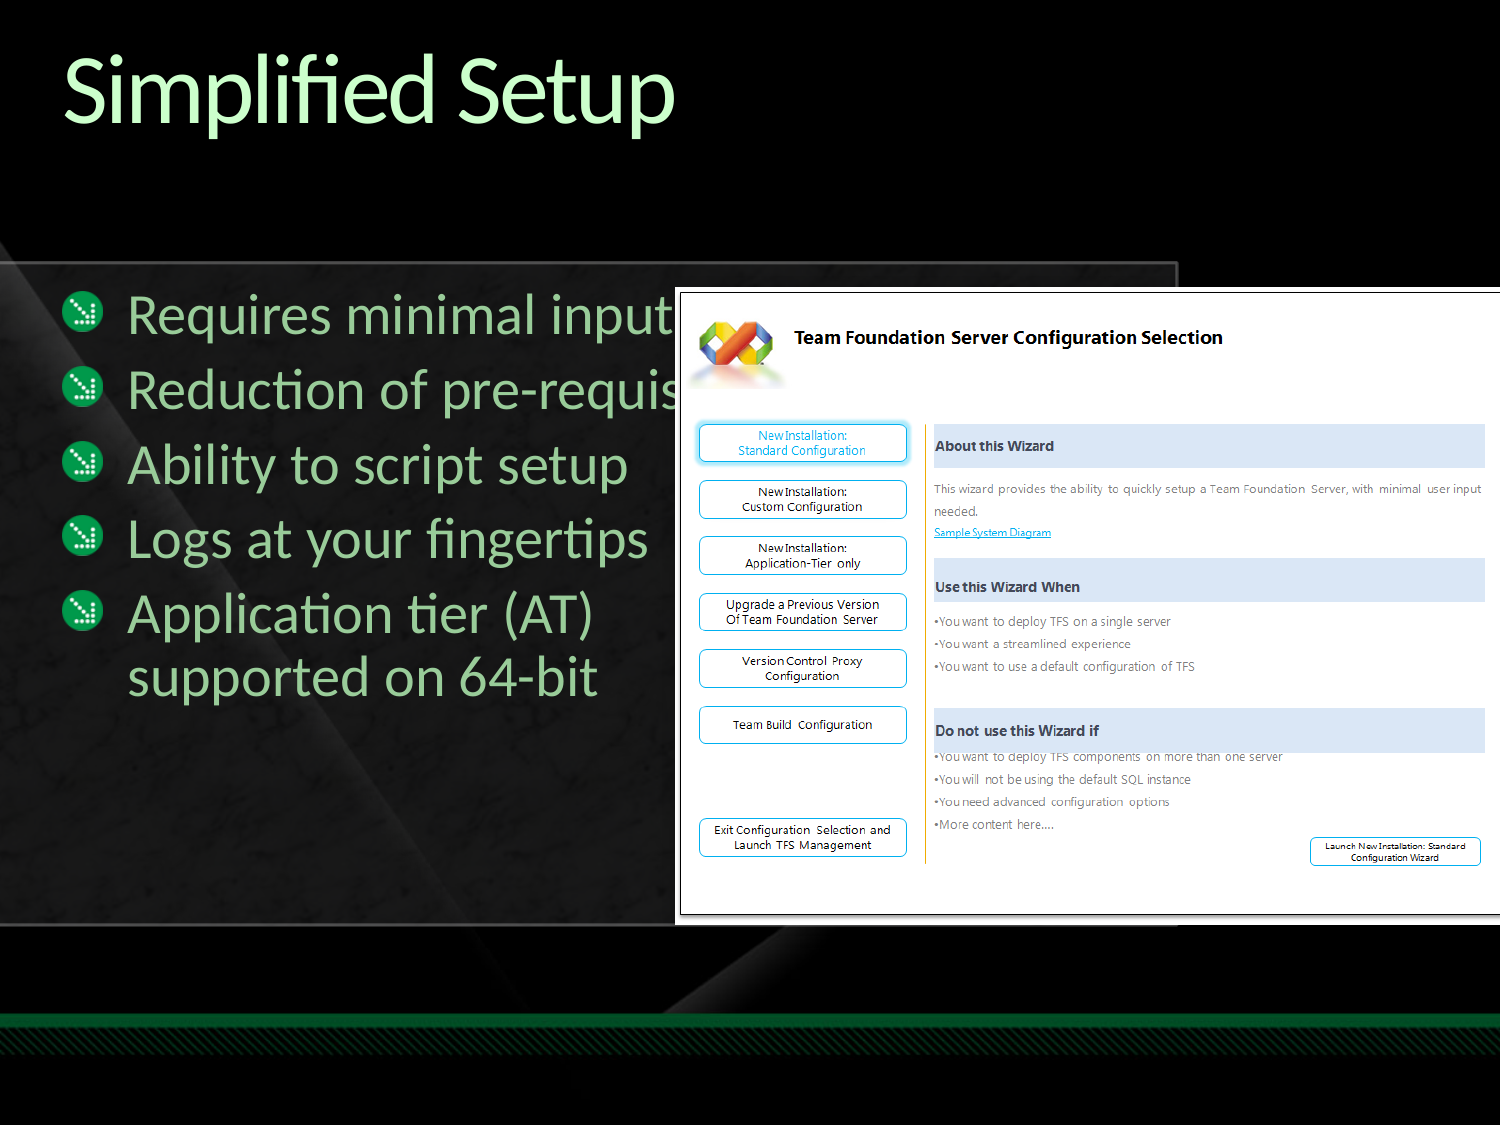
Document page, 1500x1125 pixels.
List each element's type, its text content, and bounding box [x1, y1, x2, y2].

picture [62, 291, 103, 333]
picture [62, 441, 103, 483]
picture [62, 366, 103, 408]
picture [62, 590, 103, 632]
list Requires minimal inputs Reduction of pre-requisites Ability to script setup Logs at your fingertips Application tier (AT) supported on 64-bit [62, 284, 1438, 980]
title Simplified Setup [62, 37, 1438, 147]
picture [62, 515, 103, 557]
text_box [0, 262, 1178, 926]
picture [0, 0, 1500, 1125]
